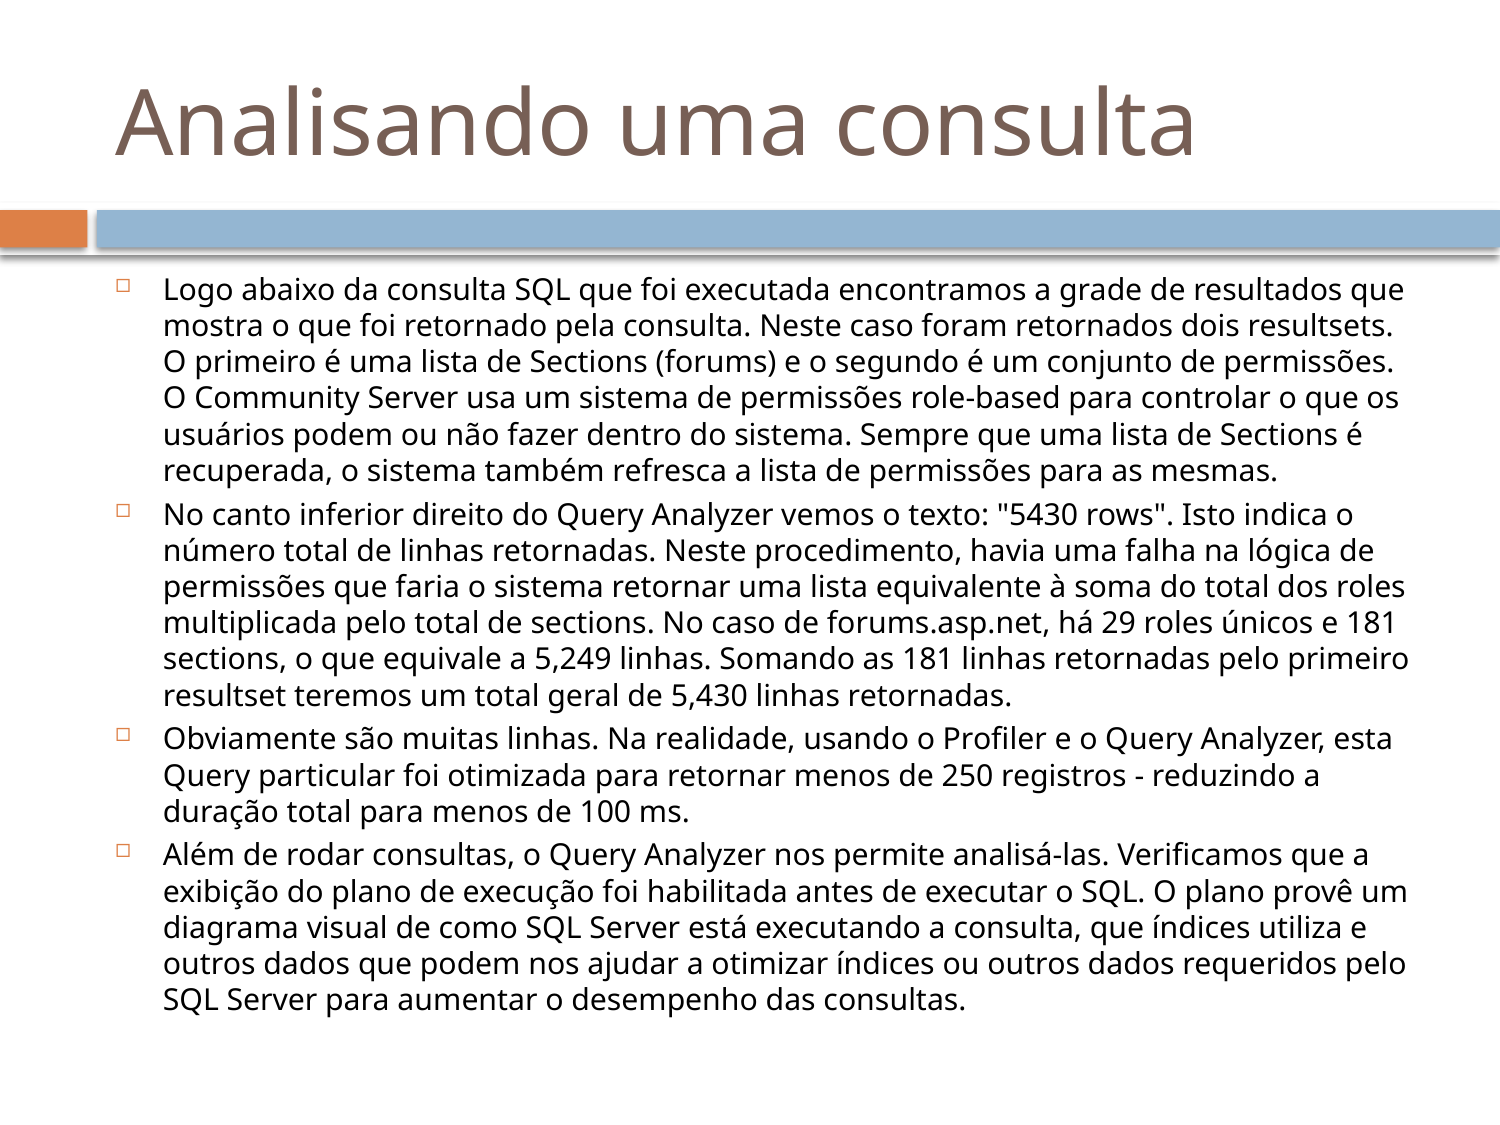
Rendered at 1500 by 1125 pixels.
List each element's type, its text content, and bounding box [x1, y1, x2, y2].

title Analisando uma consulta [100, 37, 1438, 200]
list Logo abaixo da consulta SQL que foi executada encontramos a grade de resultados que mostra o que foi retornado pela consulta. Neste caso foram retornados dois resultsets. O primeiro é uma lista de Sections (forums) e o segundo é um conjunto de permissões. O Community Server usa um sistema de permissões role-based para controlar o que os usuários podem ou não fazer dentro do sistema. Sempre que uma lista de Sections é recuperada, o sistema também refresca a lista de permissões para as mesmas. No canto inferior direito do Query Analyzer vemos o texto: "5430 rows". Isto indica o número total de linhas retornadas. Neste procedimento, havia uma falha na lógica de permissões que faria o sistema retornar uma lista equivalente à soma do total dos roles multiplicada pelo total de sections. No caso de forums.asp.net, há 29 roles únicos e 181 sections, o que equivale a 5,249 linhas. Somando as 181 linhas retornadas pelo primeiro resultset teremos um total geral de 5,430 linhas retornadas. Obviamente são muitas linhas. Na realidade, usando o Profiler e o Query Analyzer, esta Query particular foi otimizada para retornar menos de 250 registros - reduzindo a duração total para menos de 100 ms. Além de rodar consultas, o Query Analyzer nos permite analisá-las. Verificamos que a exibição do plano de execução foi habilitada antes de executar o SQL. O plano provê um diagrama visual de como SQL Server está executando a consulta, que índices utiliza e outros dados que podem nos ajudar a otimizar índices ou outros dados requeridos pelo SQL Server para aumentar o desempenho das consultas. [100, 262, 1438, 1075]
